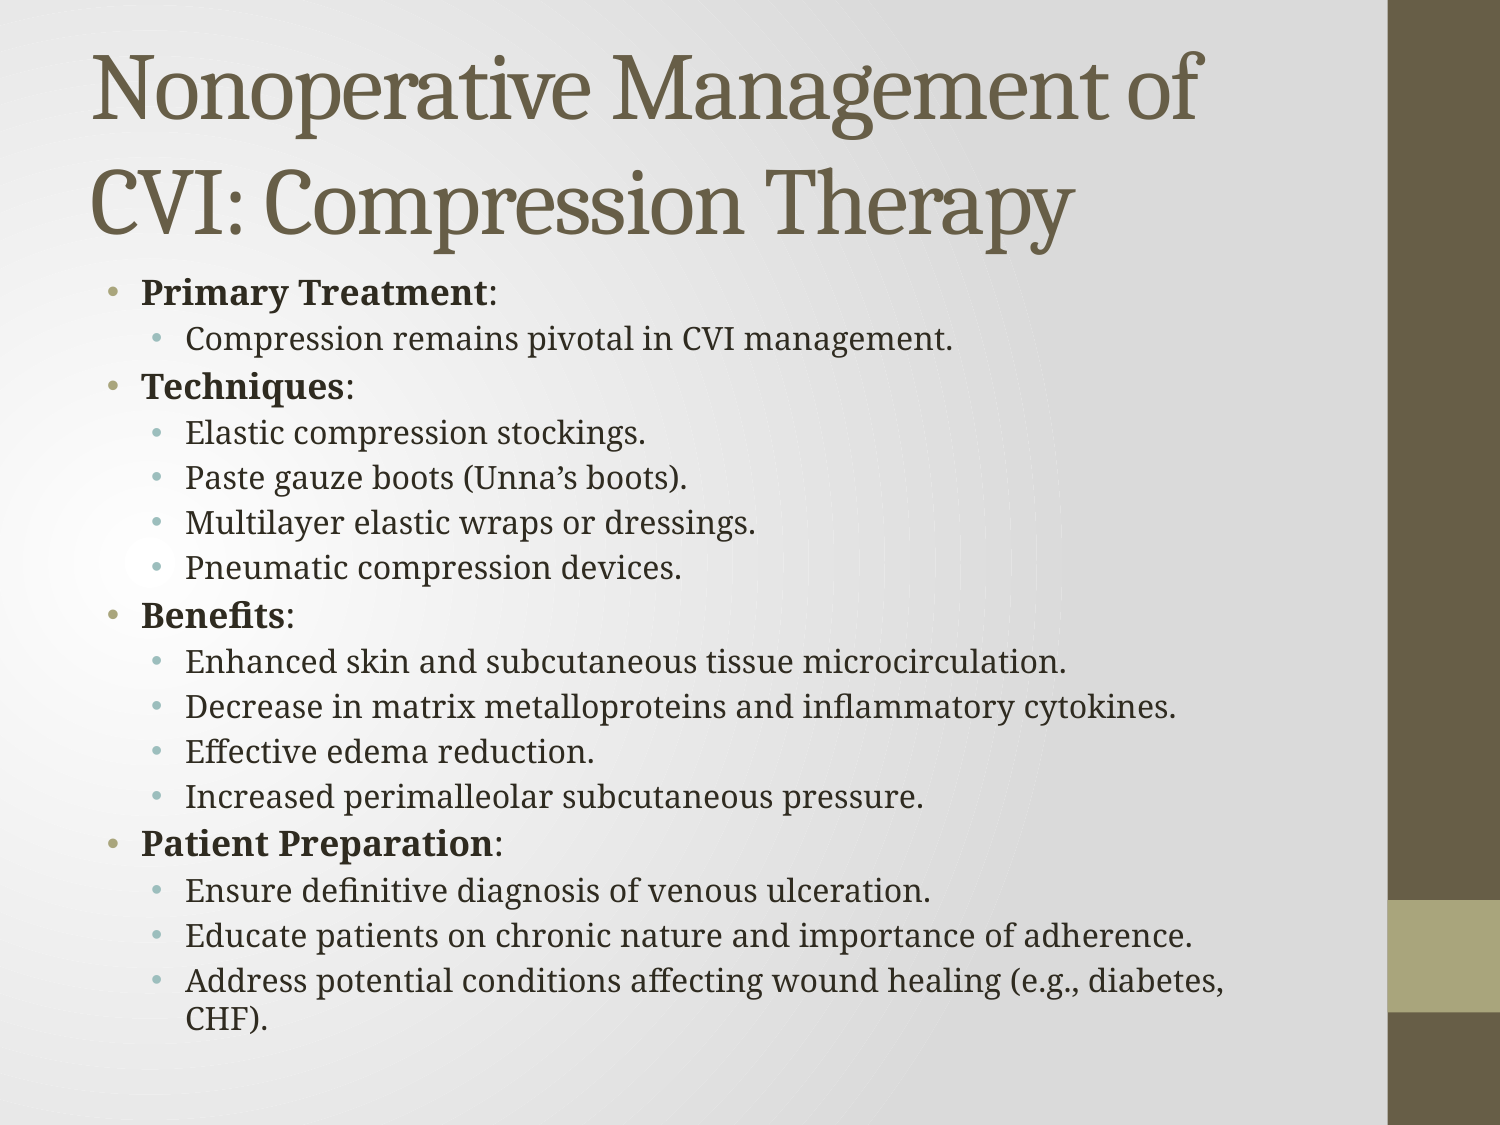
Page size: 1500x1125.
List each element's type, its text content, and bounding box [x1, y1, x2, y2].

list Primary Treatment: Compression remains pivotal in CVI management. Techniques: Elastic compression stockings. Paste gauze boots (Unna’s boots). Multilayer elastic wraps or dressings. Pneumatic compression devices. Benefits: Enhanced skin and subcutaneous tissue microcirculation. Decrease in matrix metalloproteins and inflammatory cytokines. Effective edema reduction. Increased perimalleolar subcutaneous pressure. Patient Preparation: Ensure definitive diagnosis of venous ulceration. Educate patients on chronic nature and importance of adherence. Address potential conditions affecting wound healing (e.g., diabetes, CHF). [75, 262, 1325, 1050]
title Nonoperative Management of CVI: Compression Therapy [75, 45, 1325, 233]
